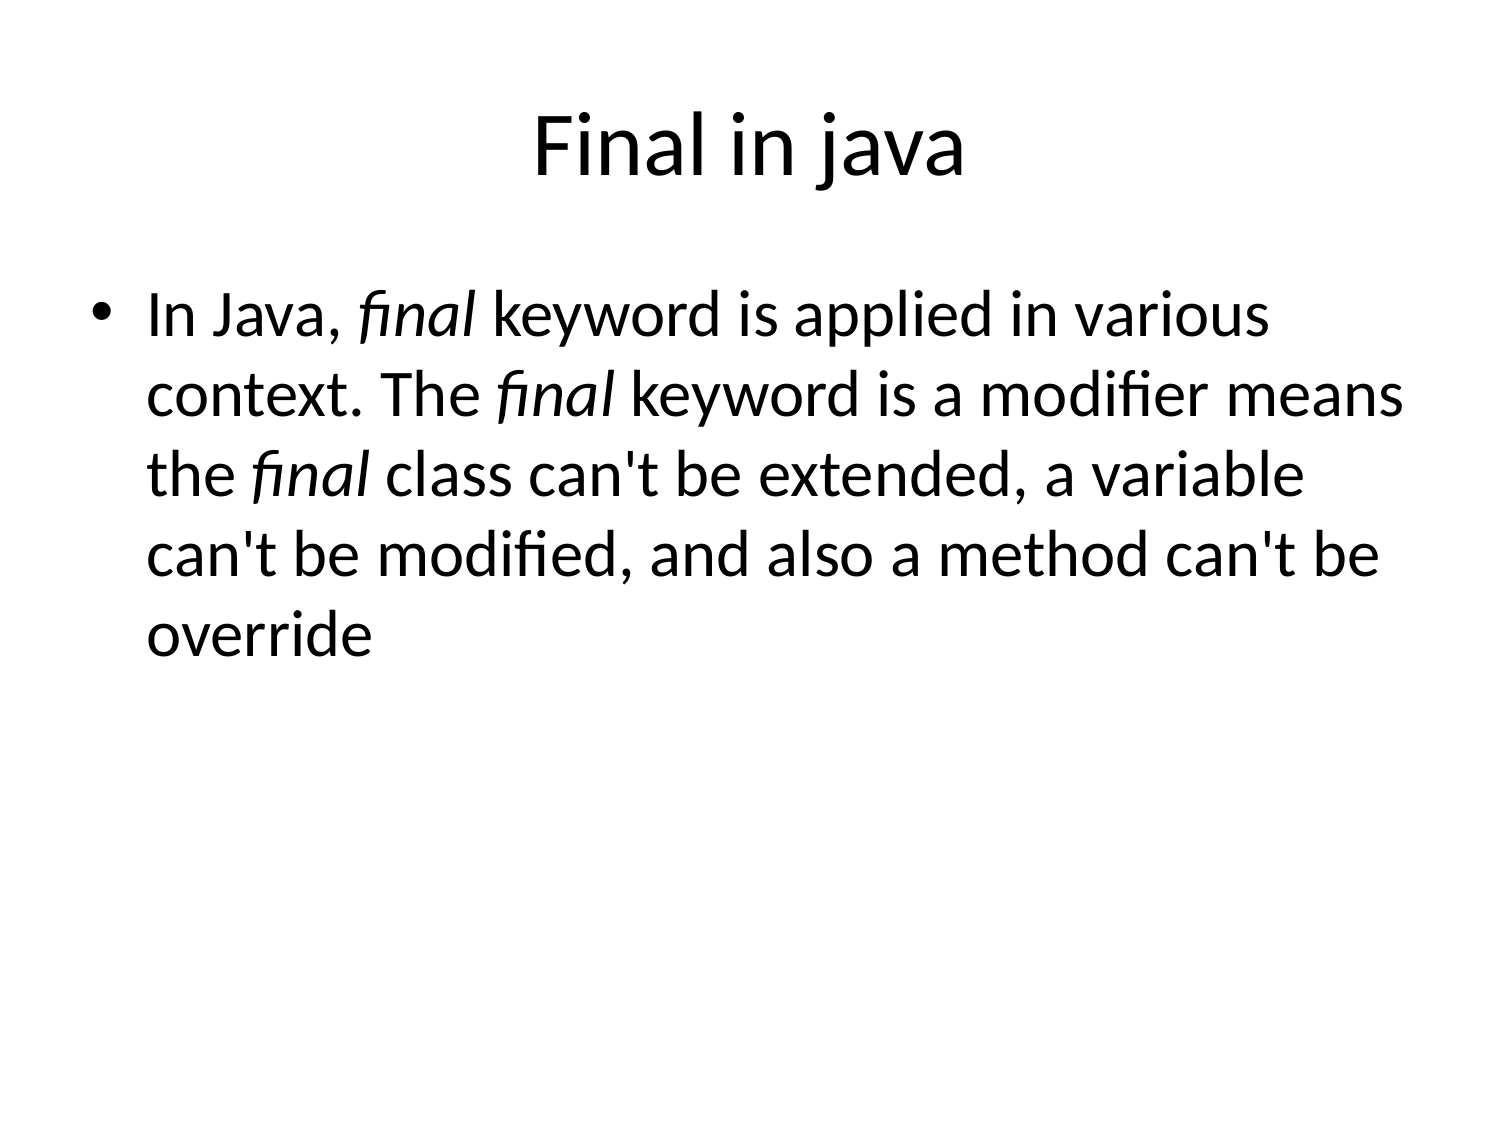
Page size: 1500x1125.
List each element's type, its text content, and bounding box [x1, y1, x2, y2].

title Final in java [75, 45, 1425, 233]
list In Java, final keyword is applied in various context. The final keyword is a modifier means the final class can't be extended, a variable can't be modified, and also a method can't be override [75, 262, 1425, 1005]
